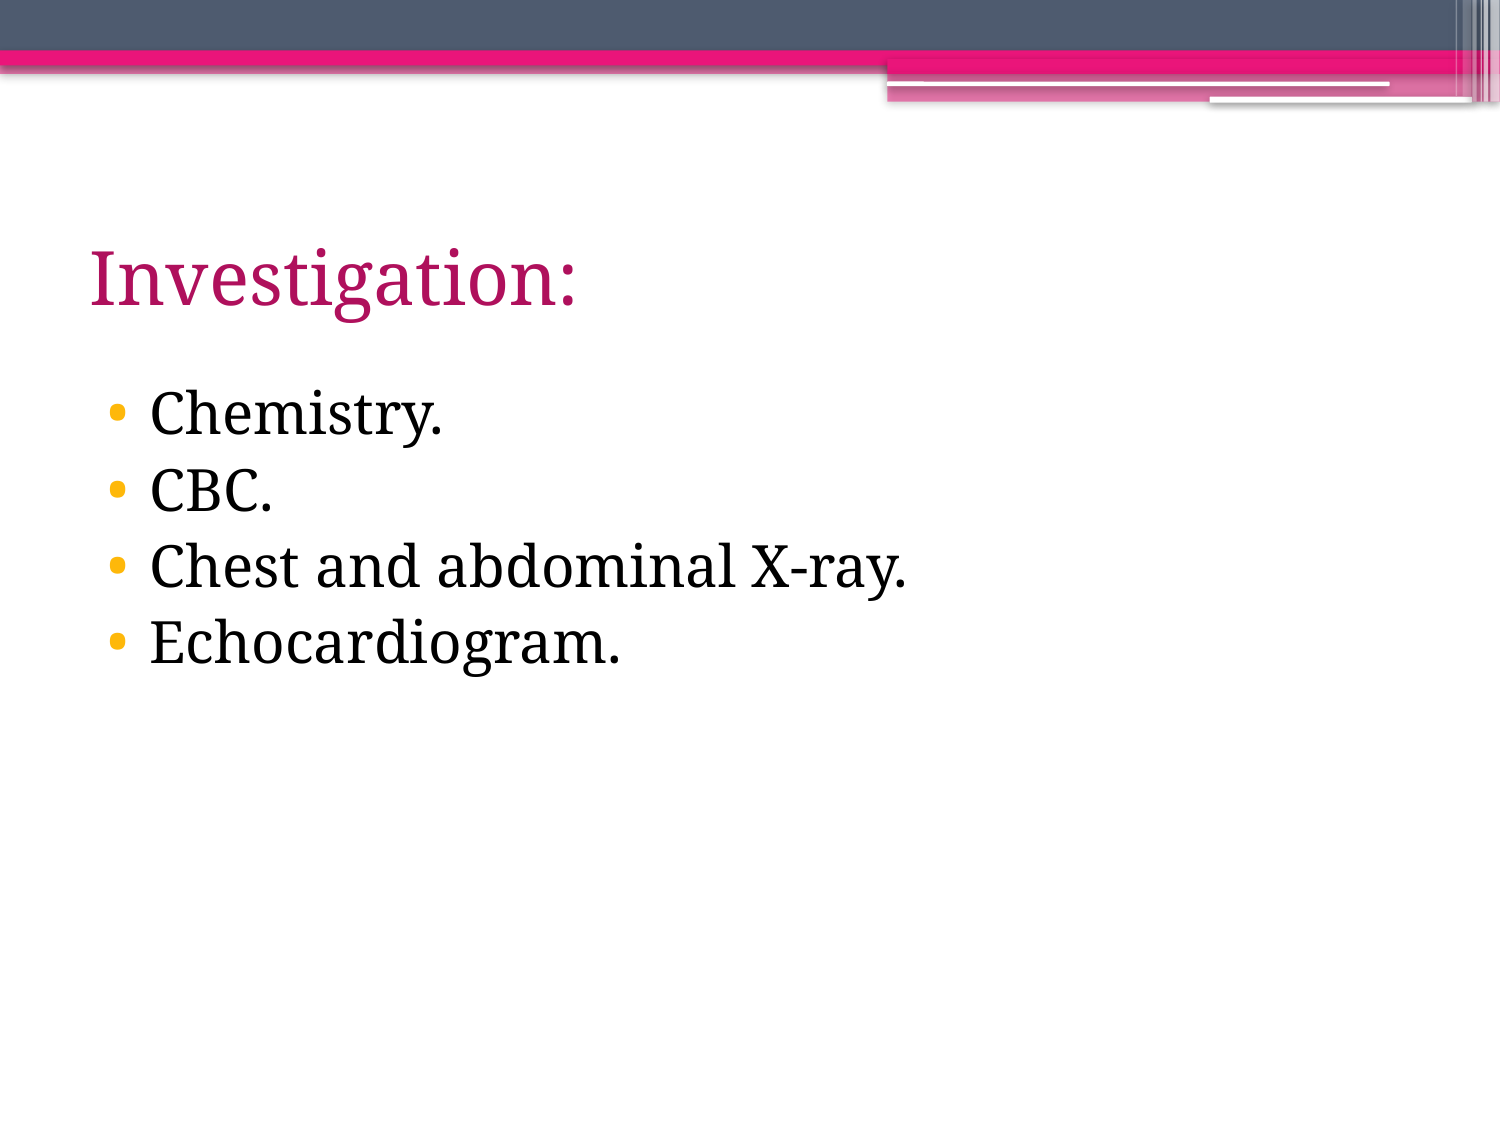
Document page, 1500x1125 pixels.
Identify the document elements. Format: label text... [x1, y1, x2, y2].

title Investigation: [75, 187, 1425, 363]
list Chemistry. CBC. Chest and abdominal X-ray. Echocardiogram. [75, 368, 1425, 1079]
